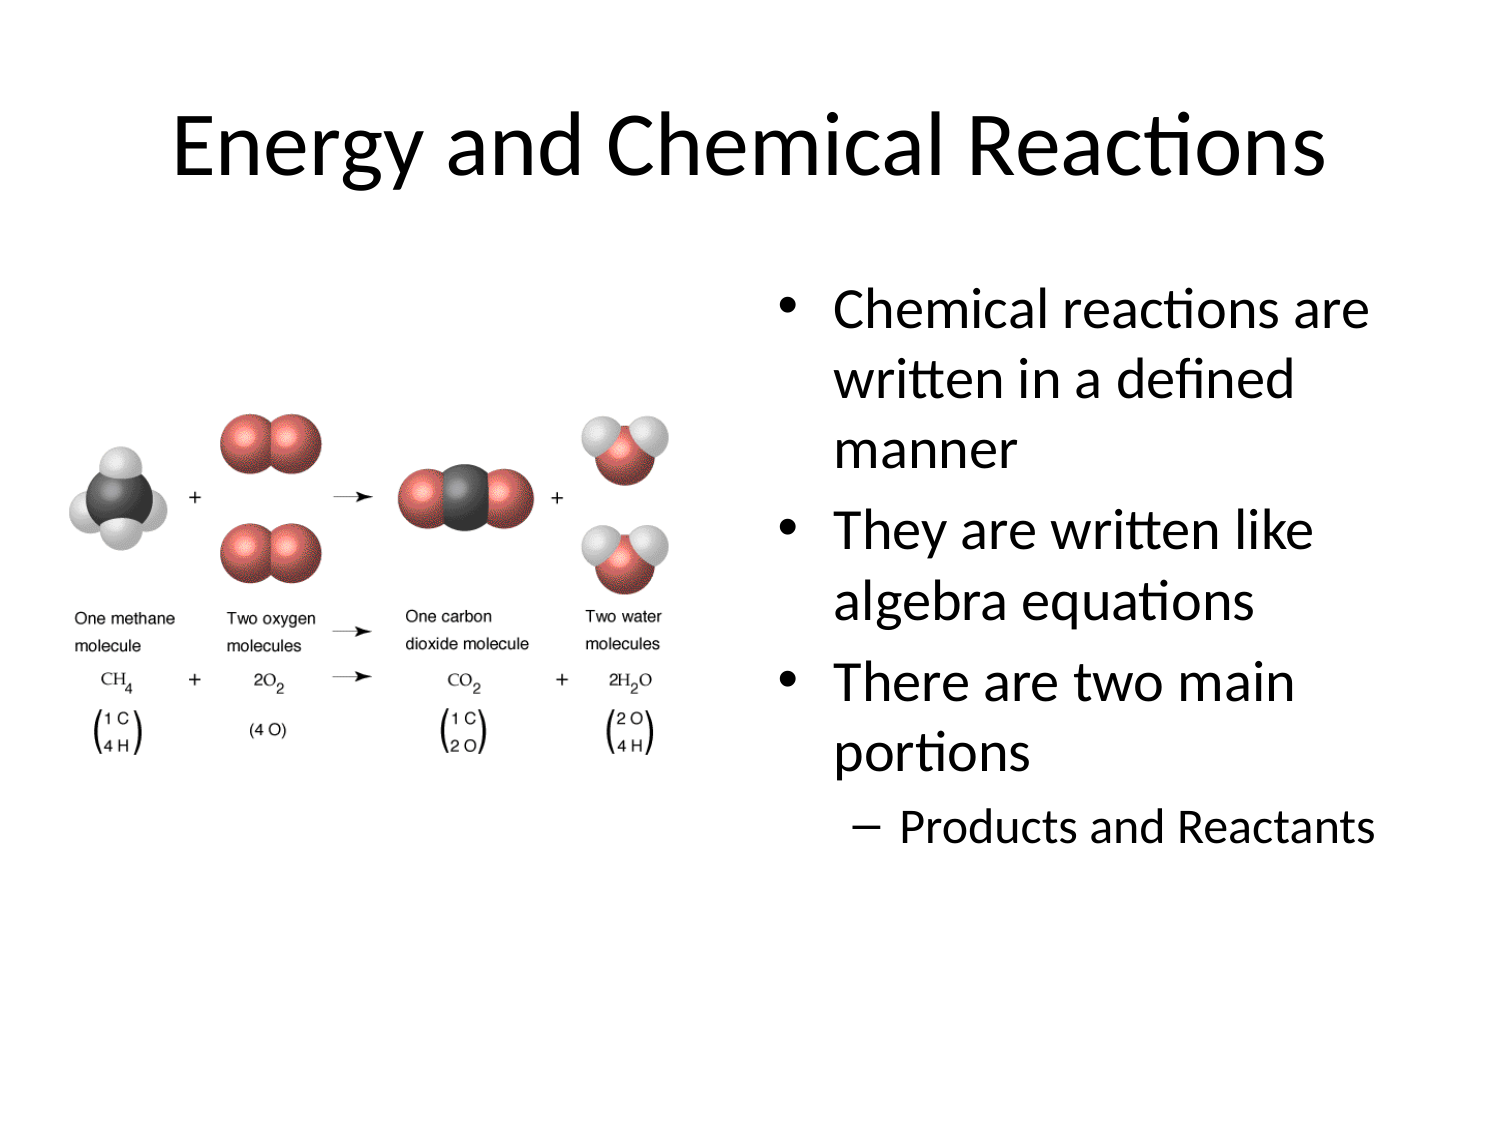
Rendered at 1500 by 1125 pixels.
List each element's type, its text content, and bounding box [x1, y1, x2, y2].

title Energy and Chemical Reactions [75, 45, 1425, 233]
picture [62, 374, 682, 788]
list Chemical reactions are written in a defined manner They are written like algebra equations There are two main portions Products and Reactants [762, 262, 1425, 1005]
